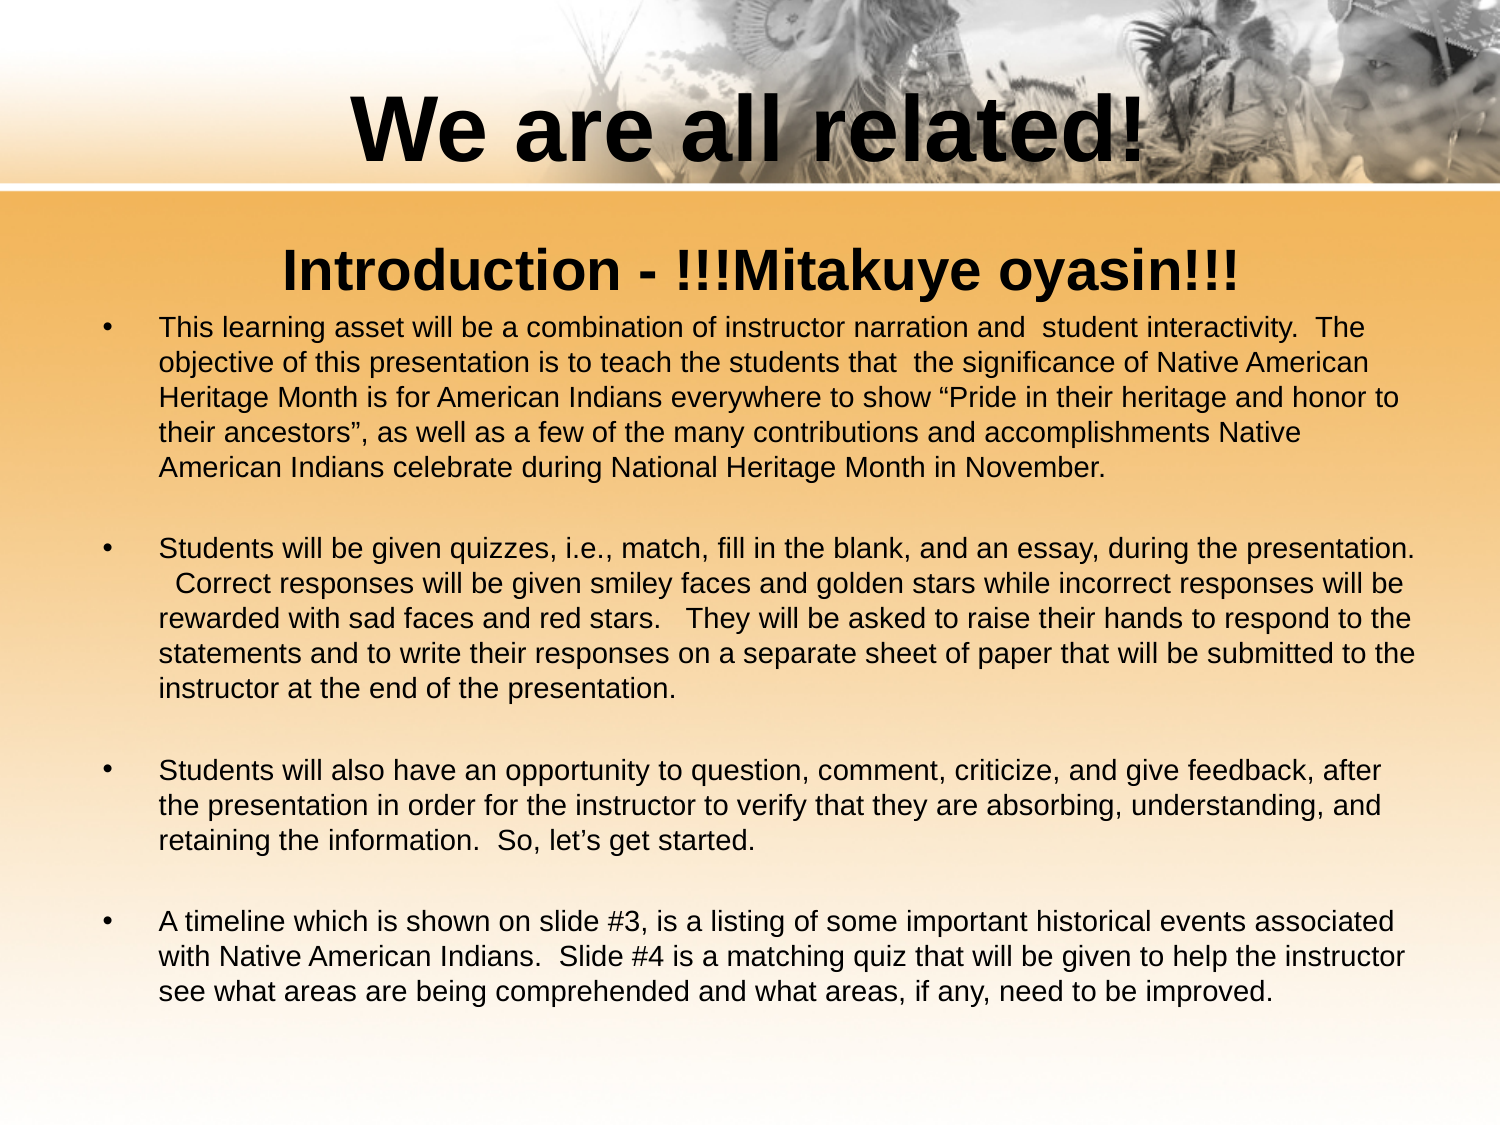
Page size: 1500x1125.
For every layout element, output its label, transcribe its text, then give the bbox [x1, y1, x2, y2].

title We are all related! [0, 0, 1500, 188]
list Introduction - !!!Mitakuye oyasin!!! This learning asset will be a combination of instructor narration and student interactivity. The objective of this presentation is to teach the students that the significance of Native American Heritage Month is for American Indians everywhere to show “Pride in their heritage and honor to their ancestors”, as well as a few of the many contributions and accomplishments Native American Indians celebrate during National Heritage Month in November. Students will be given quizzes, i.e., match, fill in the blank, and an essay, during the presentation. Correct responses will be given smiley faces and golden stars while incorrect responses will be rewarded with sad faces and red stars. They will be asked to raise their hands to respond to the statements and to write their responses on a separate sheet of paper that will be submitted to the instructor at the end of the presentation. Students will also have an opportunity to question, comment, criticize, and give feedback, after the presentation in order for the instructor to verify that they are absorbing, understanding, and retaining the information. So, let’s get started. A timeline which is shown on slide #3, is a listing of some important historical events associated with Native American Indians. Slide #4 is a matching quiz that will be given to help the instructor see what areas are being comprehended and what areas, if any, need to be improved. [87, 224, 1438, 1038]
picture [0, 188, 1500, 1125]
